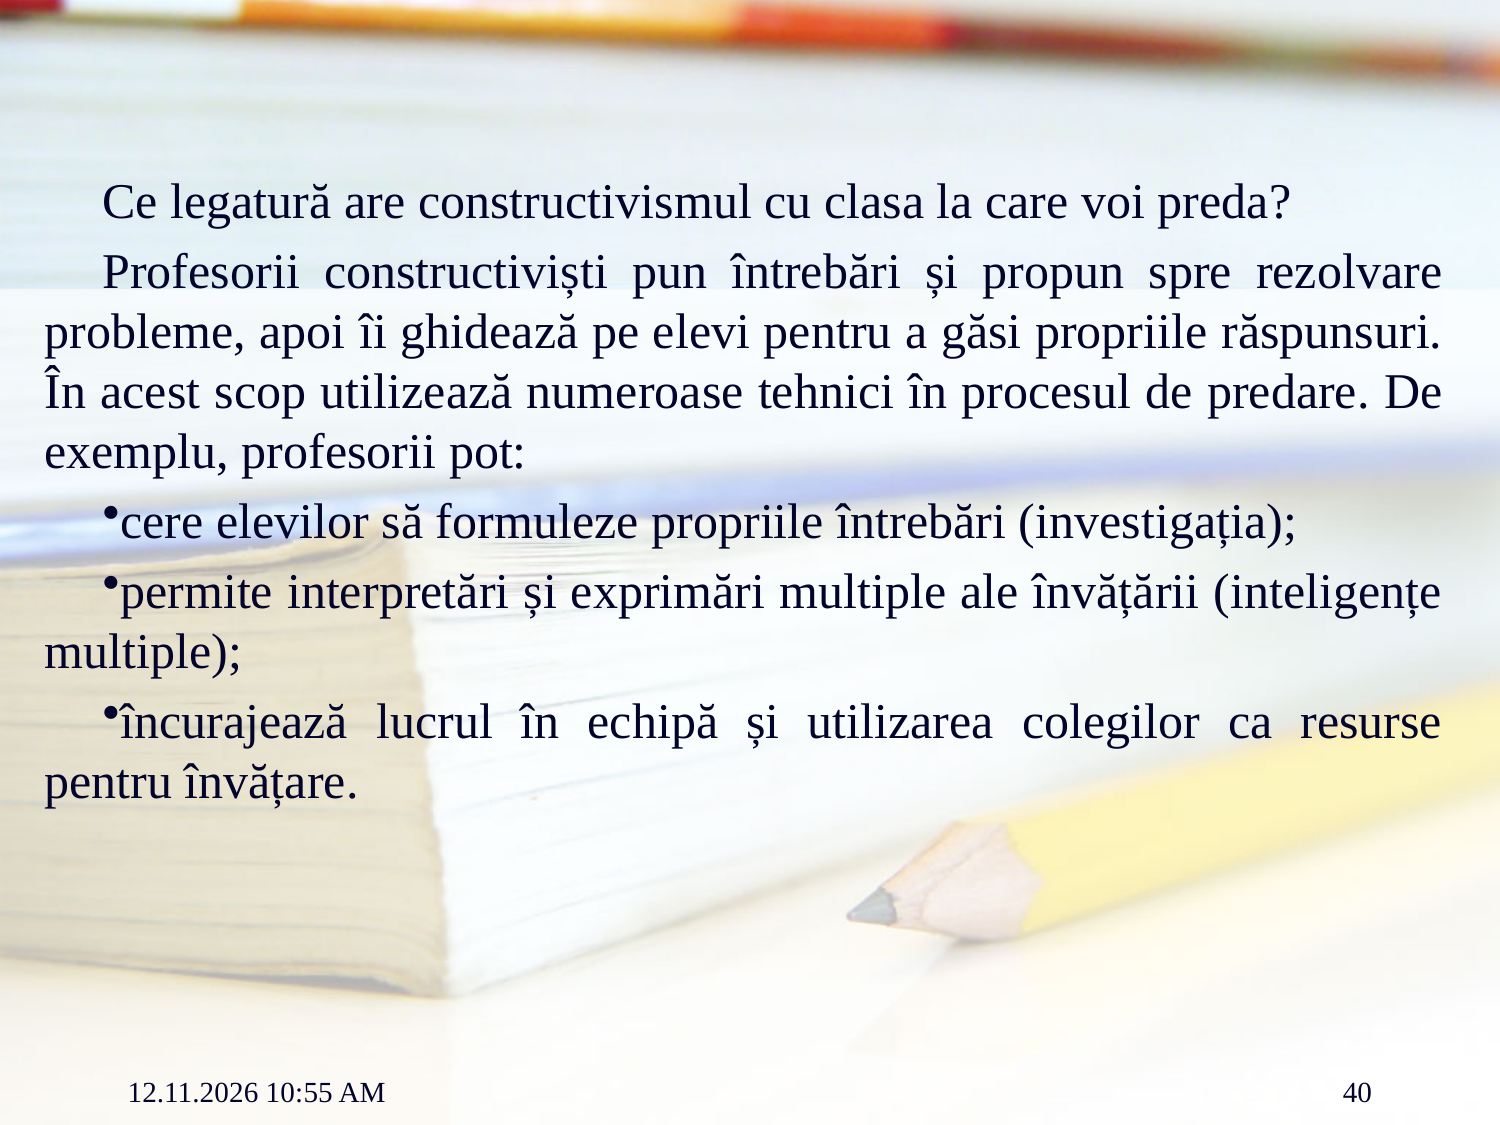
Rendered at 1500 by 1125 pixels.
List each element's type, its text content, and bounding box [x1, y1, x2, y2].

picture [0, 0, 1500, 1125]
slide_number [112, 1065, 426, 1114]
list Ce legatură are constructivismul cu clasa la care voi preda? Profesorii constructiviști pun întrebări și propun spre rezolvare probleme, apoi îi ghidează pe elevi pentru a găsi propriile răspunsuri. În acest scop utilizează numeroase tehnici în procesul de predare. De exemplu, profesorii pot: cere elevilor să formuleze propriile întrebări (investigația); permite interpretări și exprimări multiple ale învățării (inteligențe multiple); încurajează lucrul în echipă și utilizarea colegilor ca resurse pentru învățare. [29, 160, 1460, 1083]
slide_number 40 [1074, 1065, 1388, 1114]
